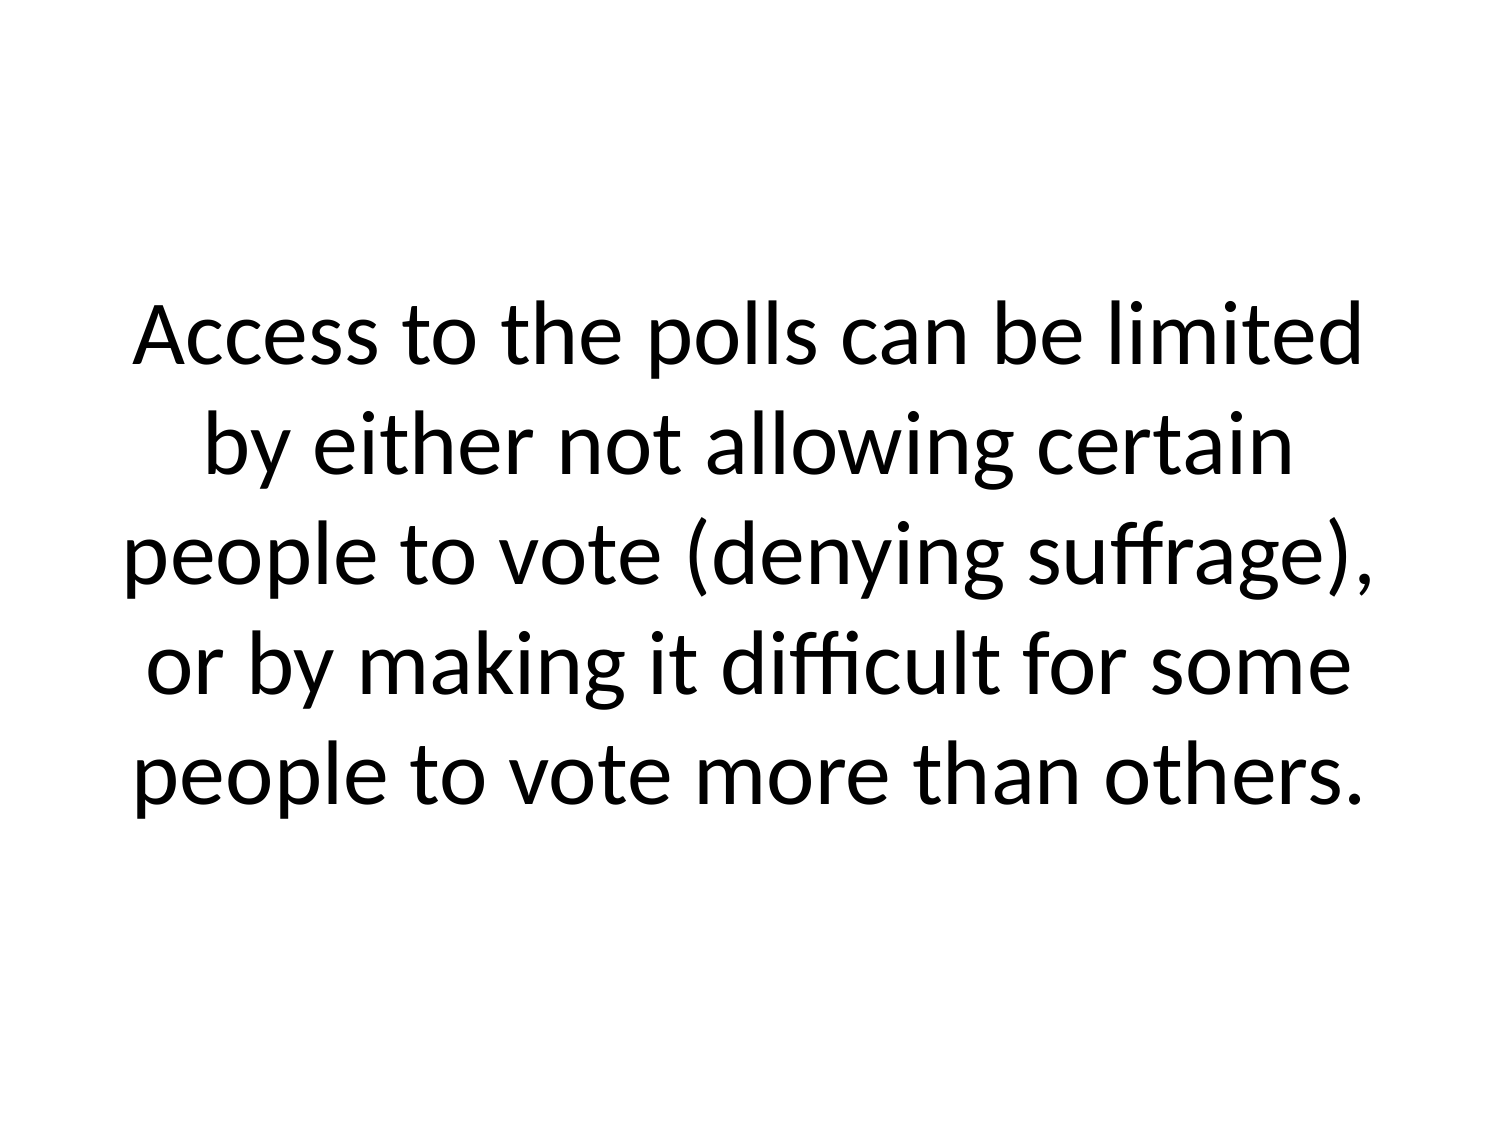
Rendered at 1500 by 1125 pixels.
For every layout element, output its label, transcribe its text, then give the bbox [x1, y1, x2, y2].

title Access to the polls can be limited by either not allowing certain people to vote (denying suffrage), or by making it difficult for some people to vote more than others. [74, 44, 1426, 1051]
